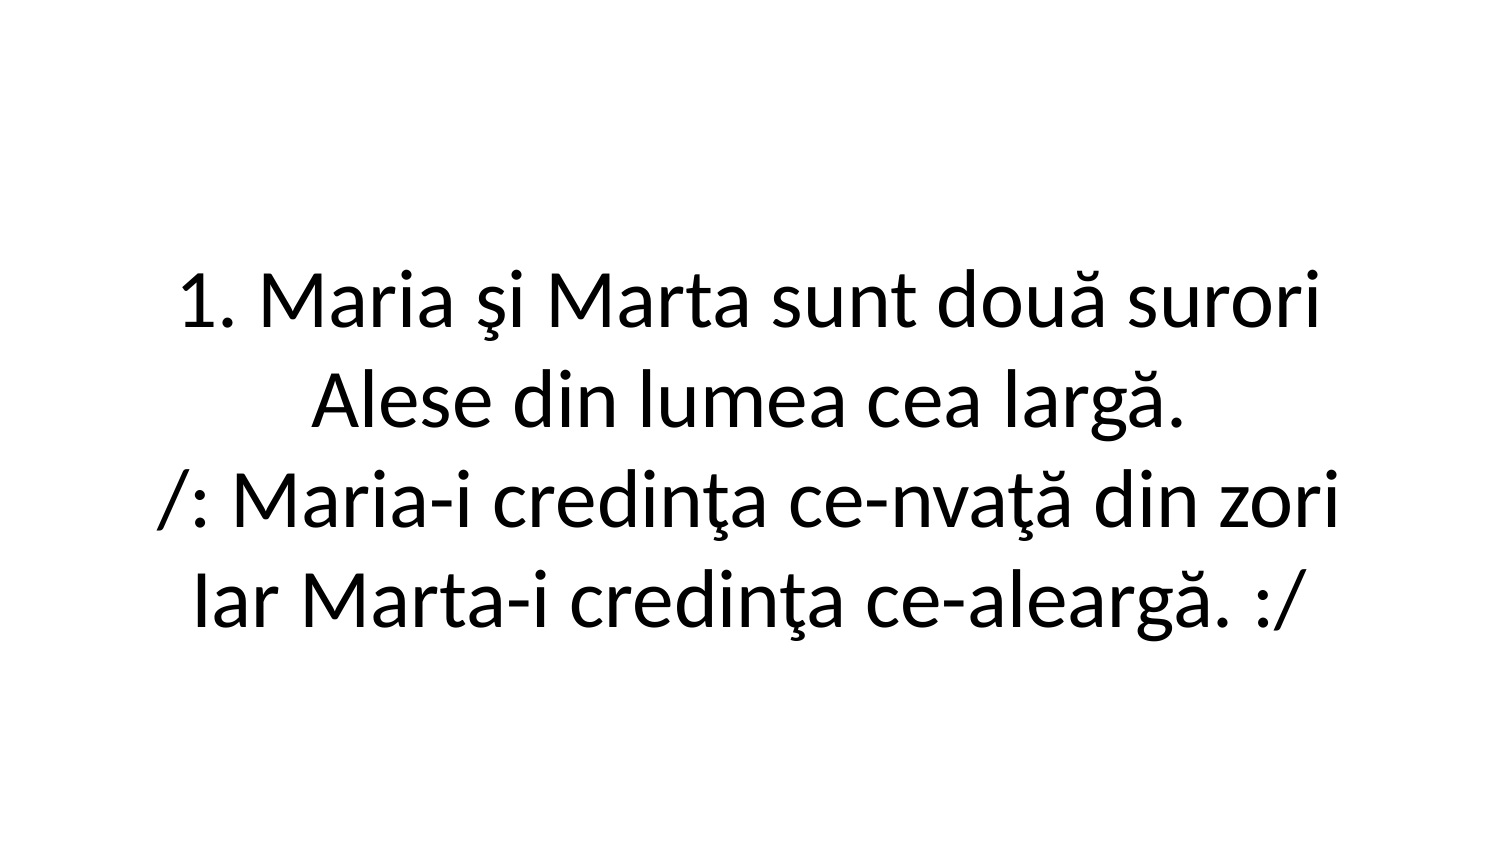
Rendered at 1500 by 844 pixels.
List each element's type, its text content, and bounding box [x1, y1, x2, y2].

text_box 1. Maria şi Marta sunt două surori Alese din lumea cea largă. /: Maria-i credinţa ce-nvaţă din zori Iar Marta-i credinţa ce-aleargă. :/ [142, 192, 1358, 652]
